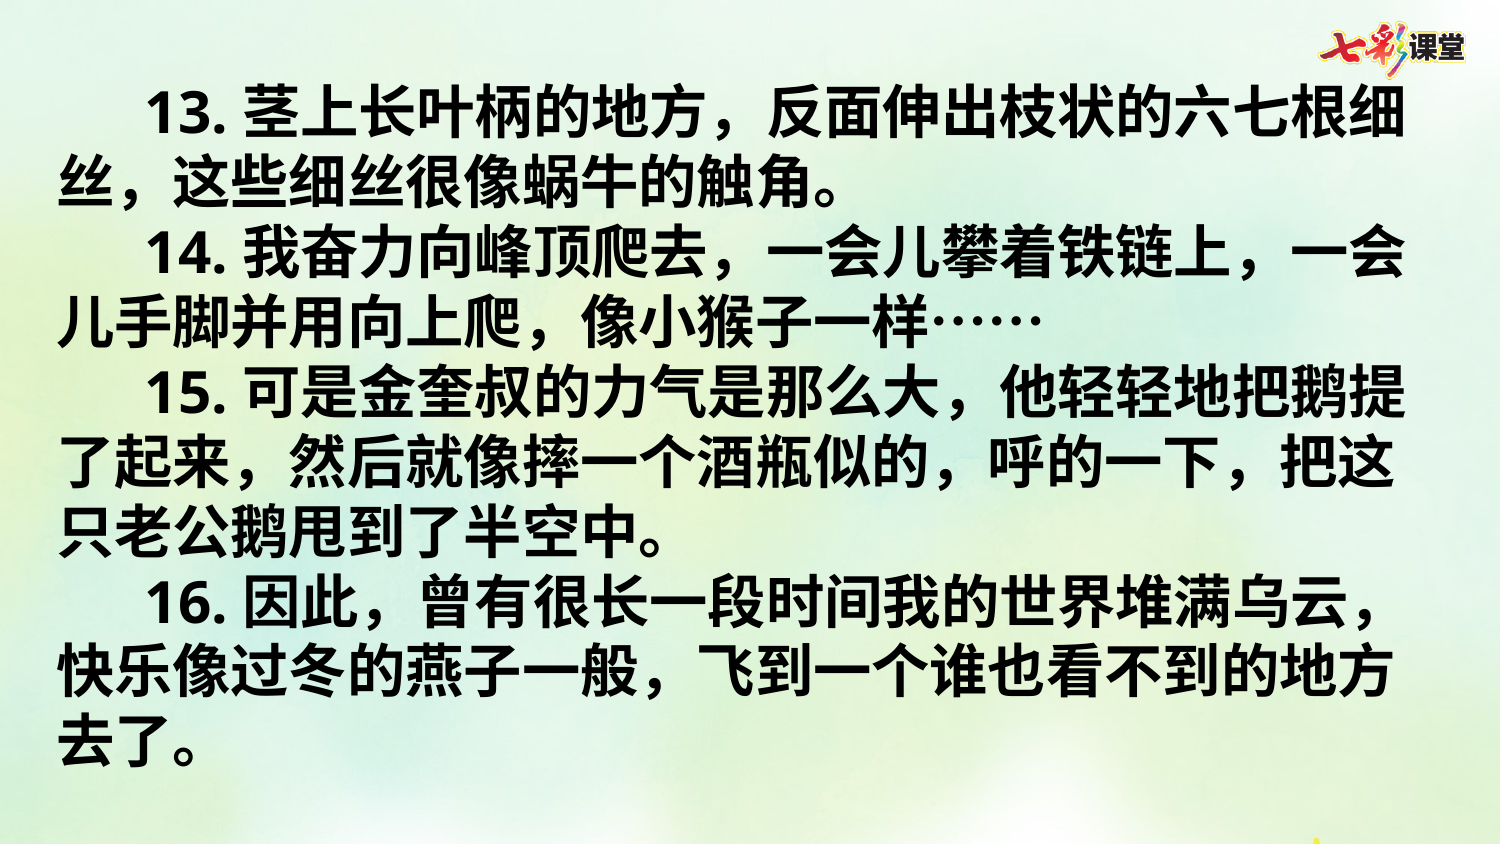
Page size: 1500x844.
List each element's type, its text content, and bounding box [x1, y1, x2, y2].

text_box 13.茎上长叶柄的地方，反面伸出枝状的六七根细丝，这些细丝很像蜗牛的触角。 14.我奋力向峰顶爬去，一会儿攀着铁链上，一会儿手脚并用向上爬，像小猴子一样…… 15.可是金奎叔的力气是那么大，他轻轻地把鹅提了起来，然后就像摔一个酒瓶似的，呼的一下，把这只老公鹅甩到了半空中。 16.因此，曾有很长一段时间我的世界堆满乌云，快乐像过冬的燕子一般，飞到一个谁也看不到的地方去了。 [41, 67, 1458, 782]
picture [0, 0, 1500, 844]
